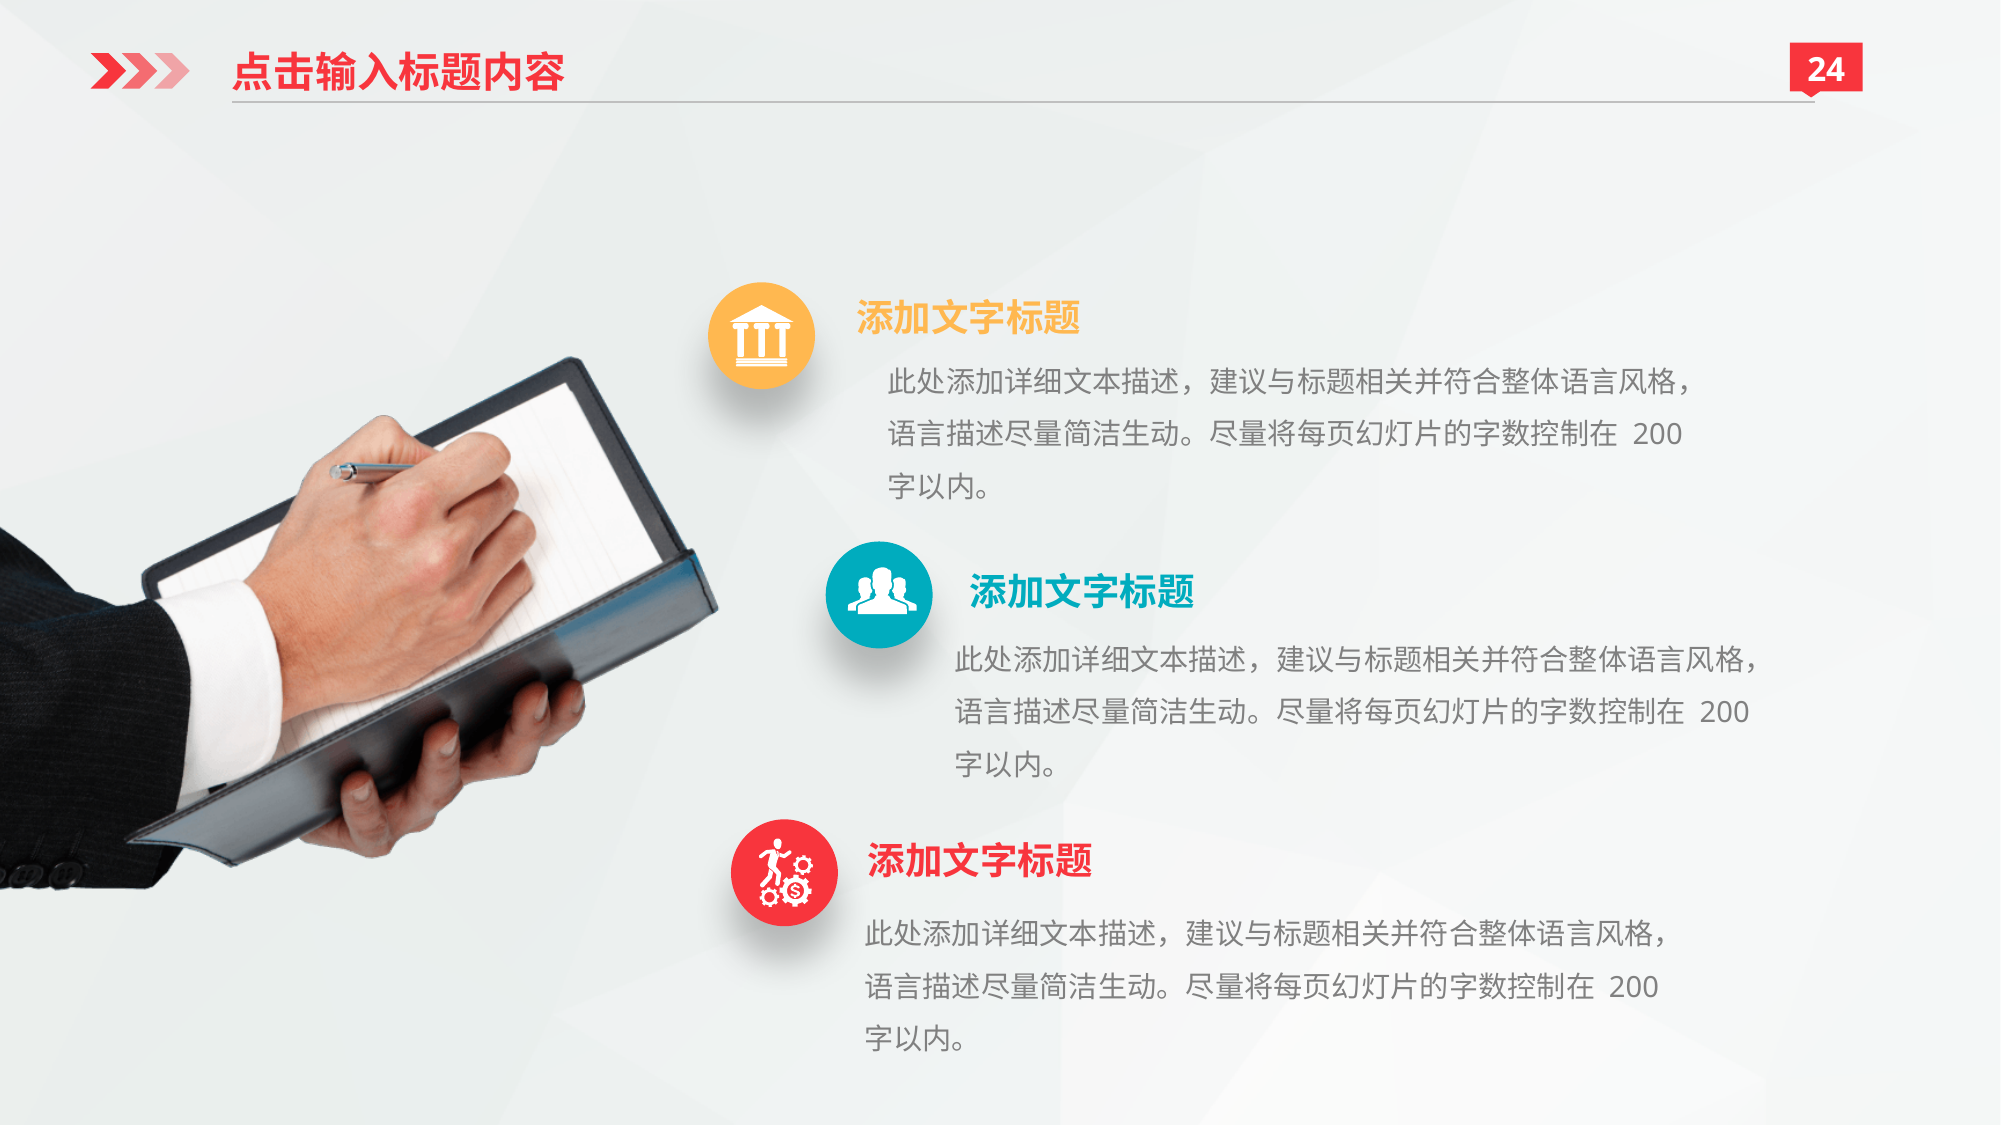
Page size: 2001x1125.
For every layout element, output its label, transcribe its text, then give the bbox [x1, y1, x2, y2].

picture [0, 0, 2001, 1125]
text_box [730, 819, 839, 927]
text_box [1802, 94, 1821, 100]
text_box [90, 52, 191, 89]
text_box 点击输入标题内容 [220, 39, 587, 102]
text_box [852, 824, 1691, 1032]
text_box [825, 541, 933, 649]
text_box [840, 282, 1691, 480]
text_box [707, 282, 816, 390]
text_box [954, 555, 1760, 758]
text_box 24 [1789, 42, 1863, 94]
